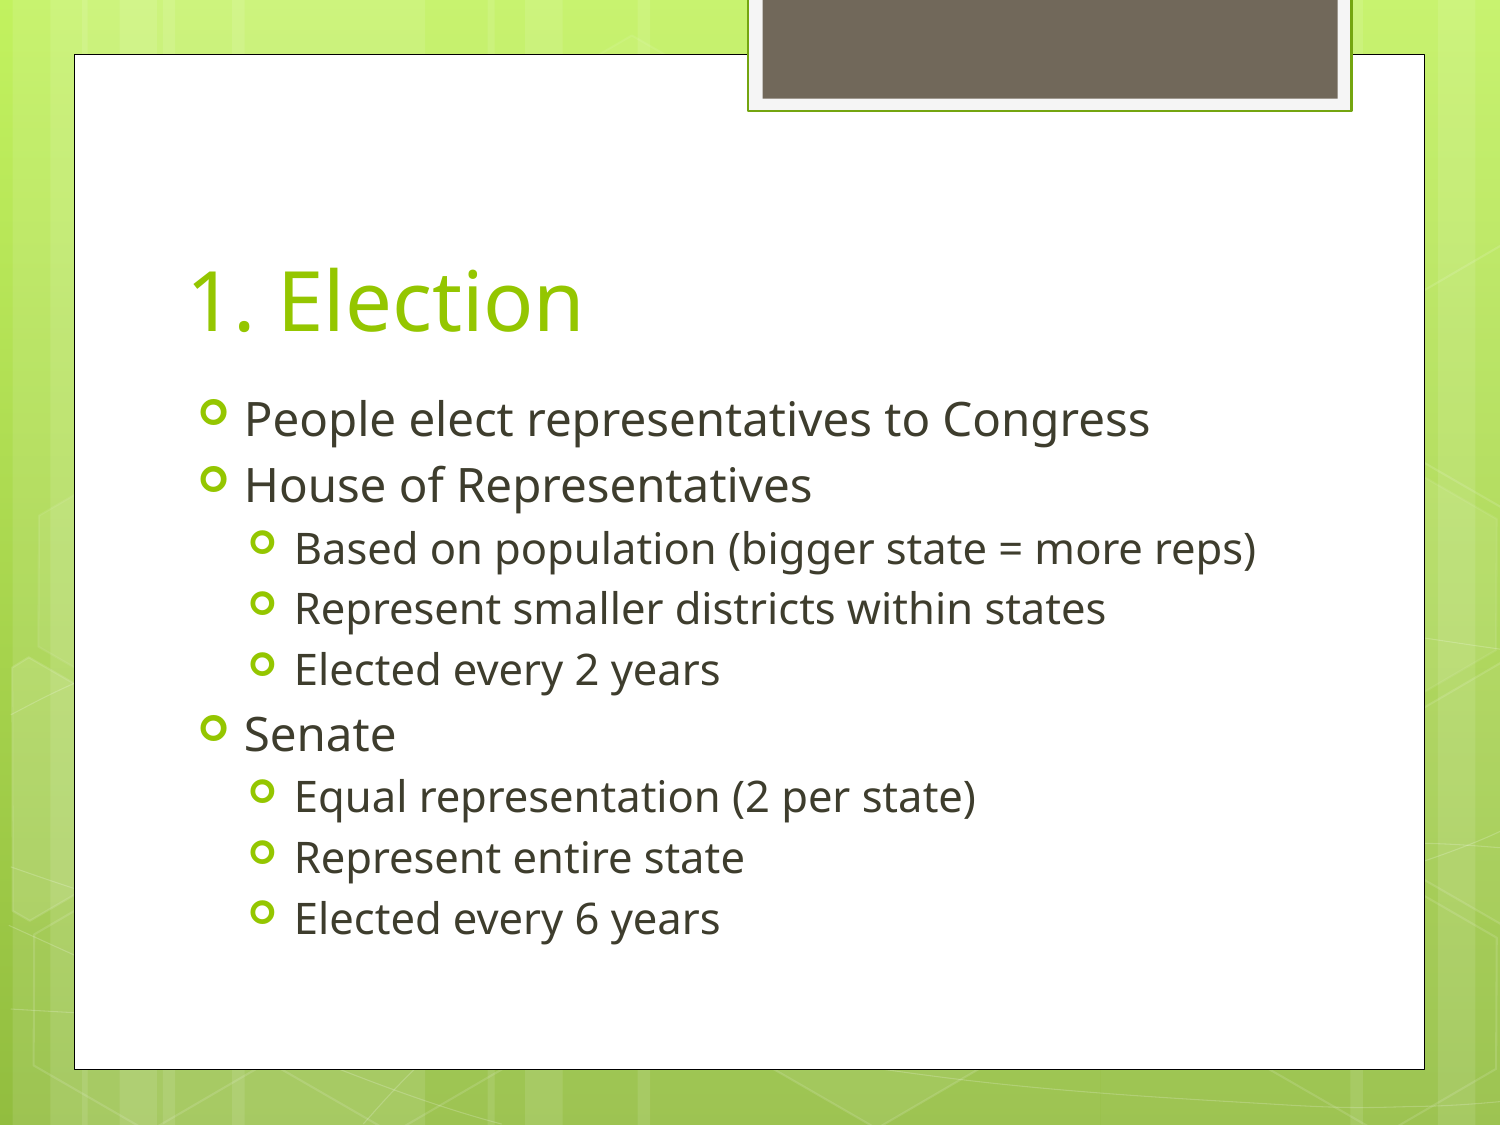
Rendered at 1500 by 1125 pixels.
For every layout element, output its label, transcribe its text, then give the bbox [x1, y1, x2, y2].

title 1. Election [171, 168, 1324, 357]
list People elect representatives to Congress House of Representatives Based on population (bigger state = more reps) Represent smaller districts within states Elected every 2 years Senate Equal representation (2 per state) Represent entire state Elected every 6 years [171, 381, 1283, 957]
